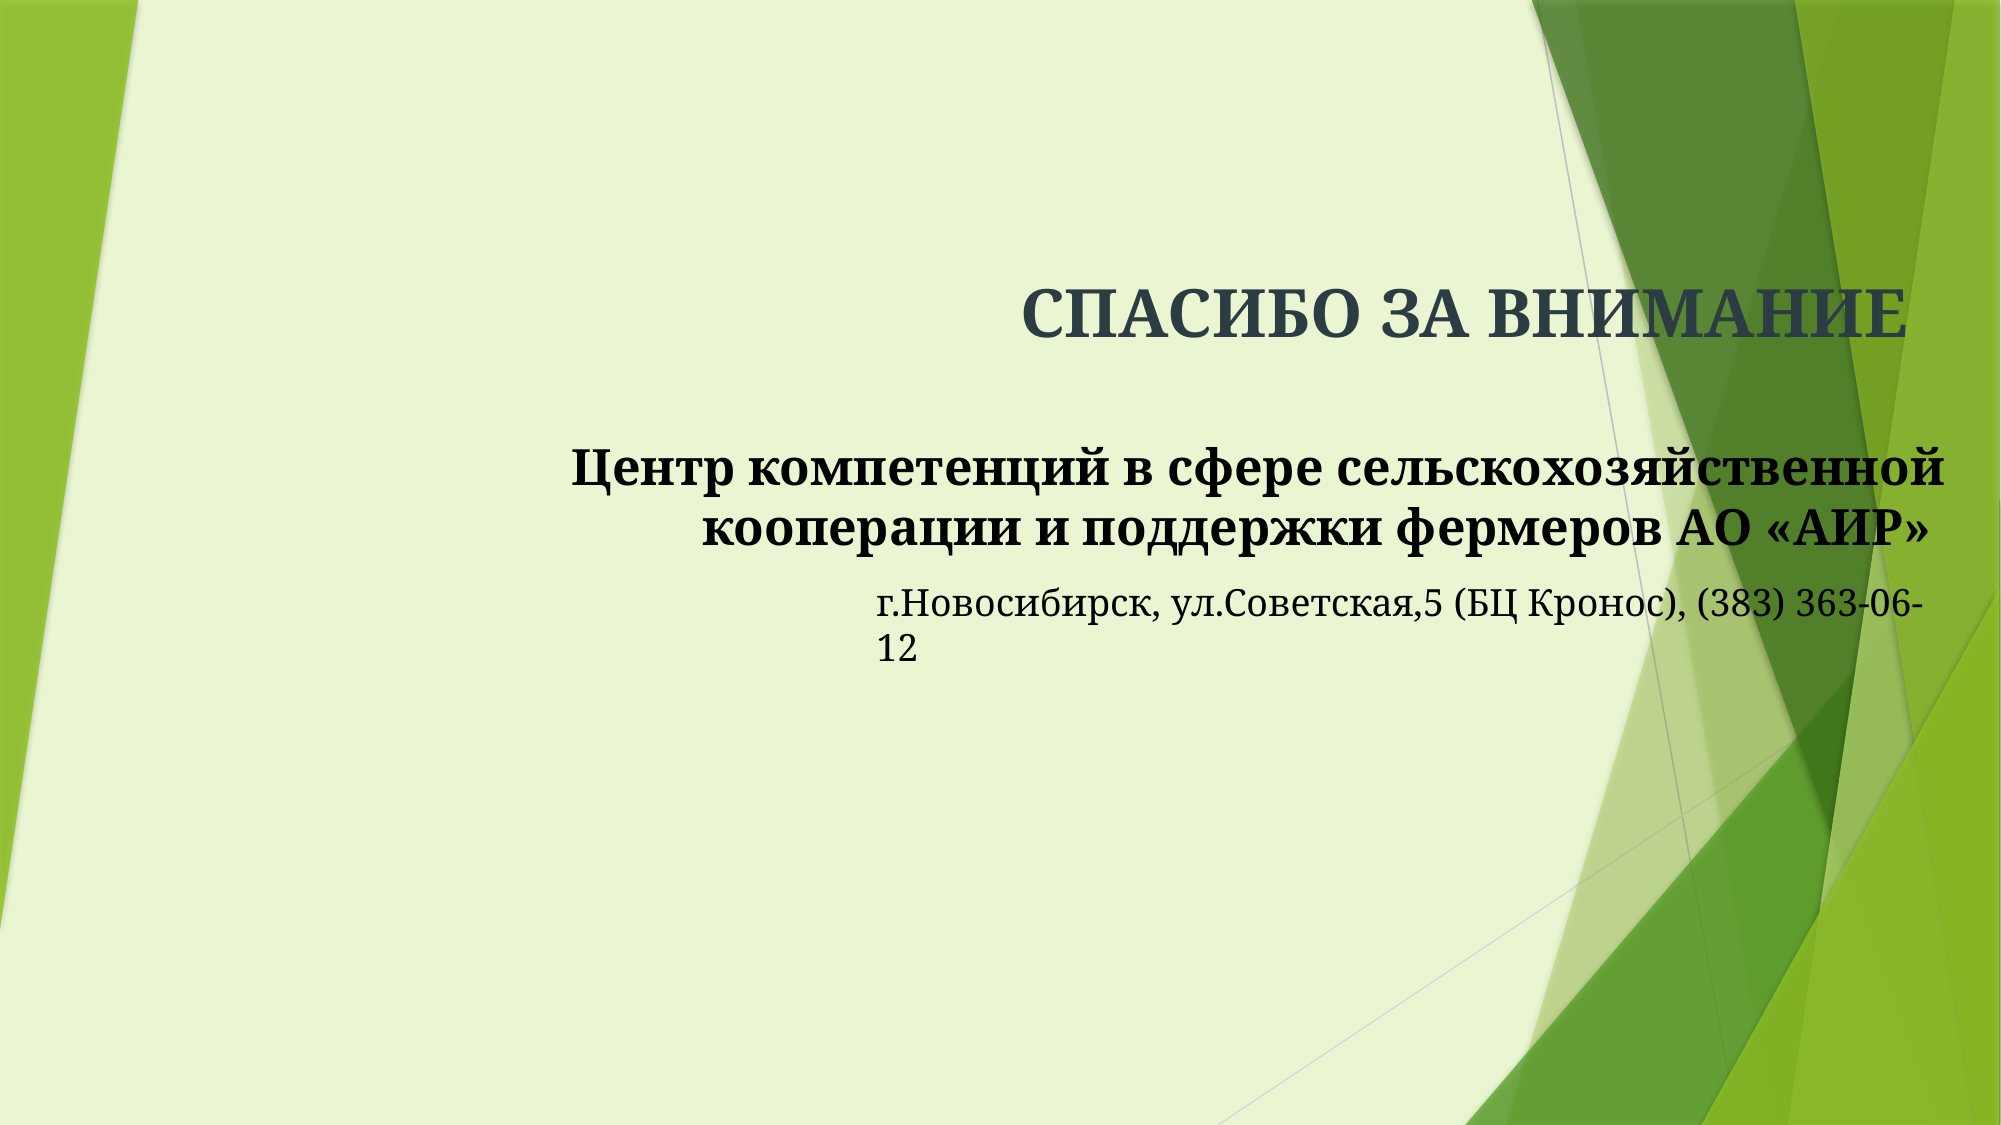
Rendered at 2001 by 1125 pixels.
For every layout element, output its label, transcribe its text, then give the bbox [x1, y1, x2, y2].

text_box Центр компетенций в сфере сельскохозяйственной кооперации и поддержки фермеров АО «АИР» [366, 427, 1960, 563]
text_box г.Новосибирск, ул.Советская,5 (БЦ Кронос), (383) 363-06-12 [861, 571, 1960, 677]
text_box Спасибо за внимание [399, 282, 1960, 360]
